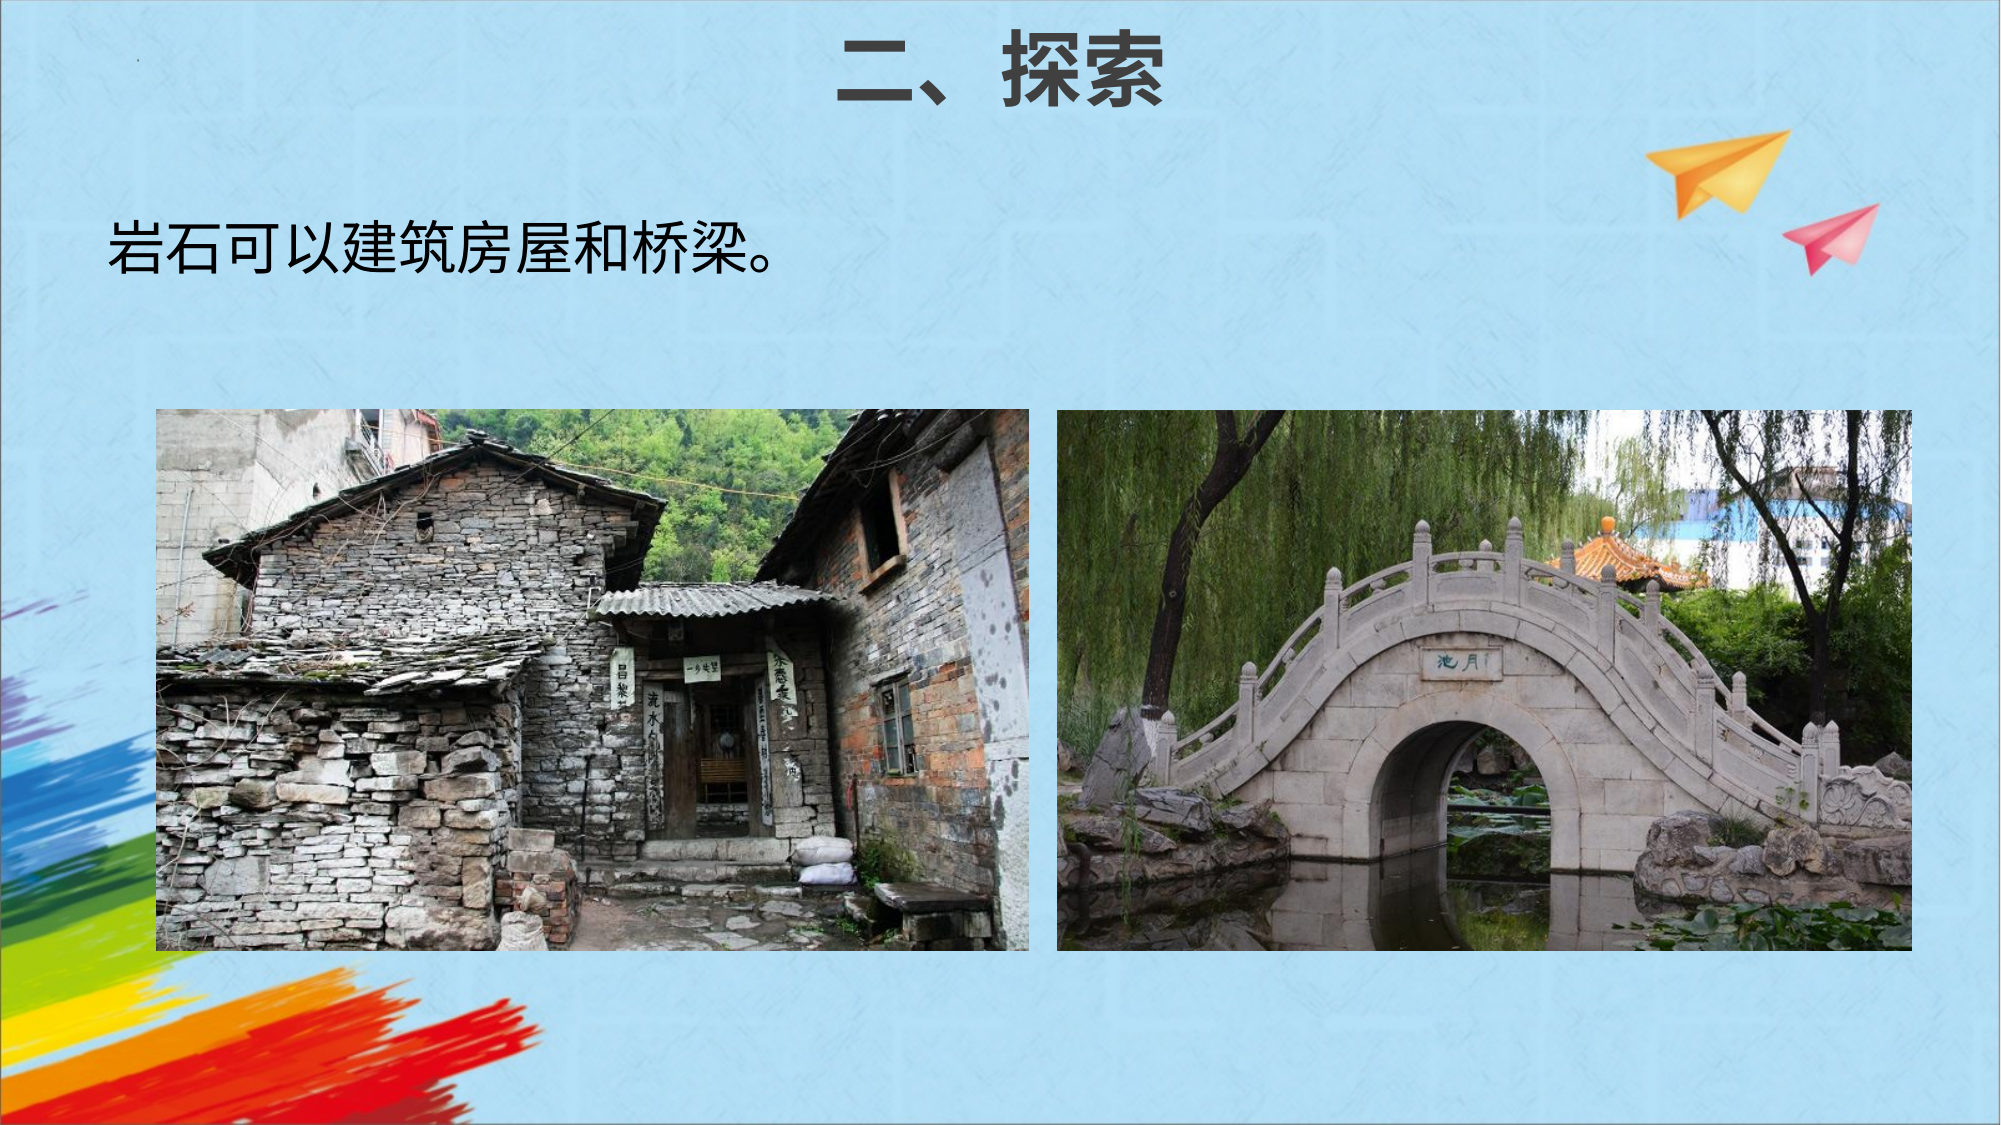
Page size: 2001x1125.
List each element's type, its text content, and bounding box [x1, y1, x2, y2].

title 二、探索 [137, 0, 1863, 135]
picture [0, 0, 2001, 1125]
text_box 岩石可以建筑房屋和桥梁。 [92, 203, 893, 289]
